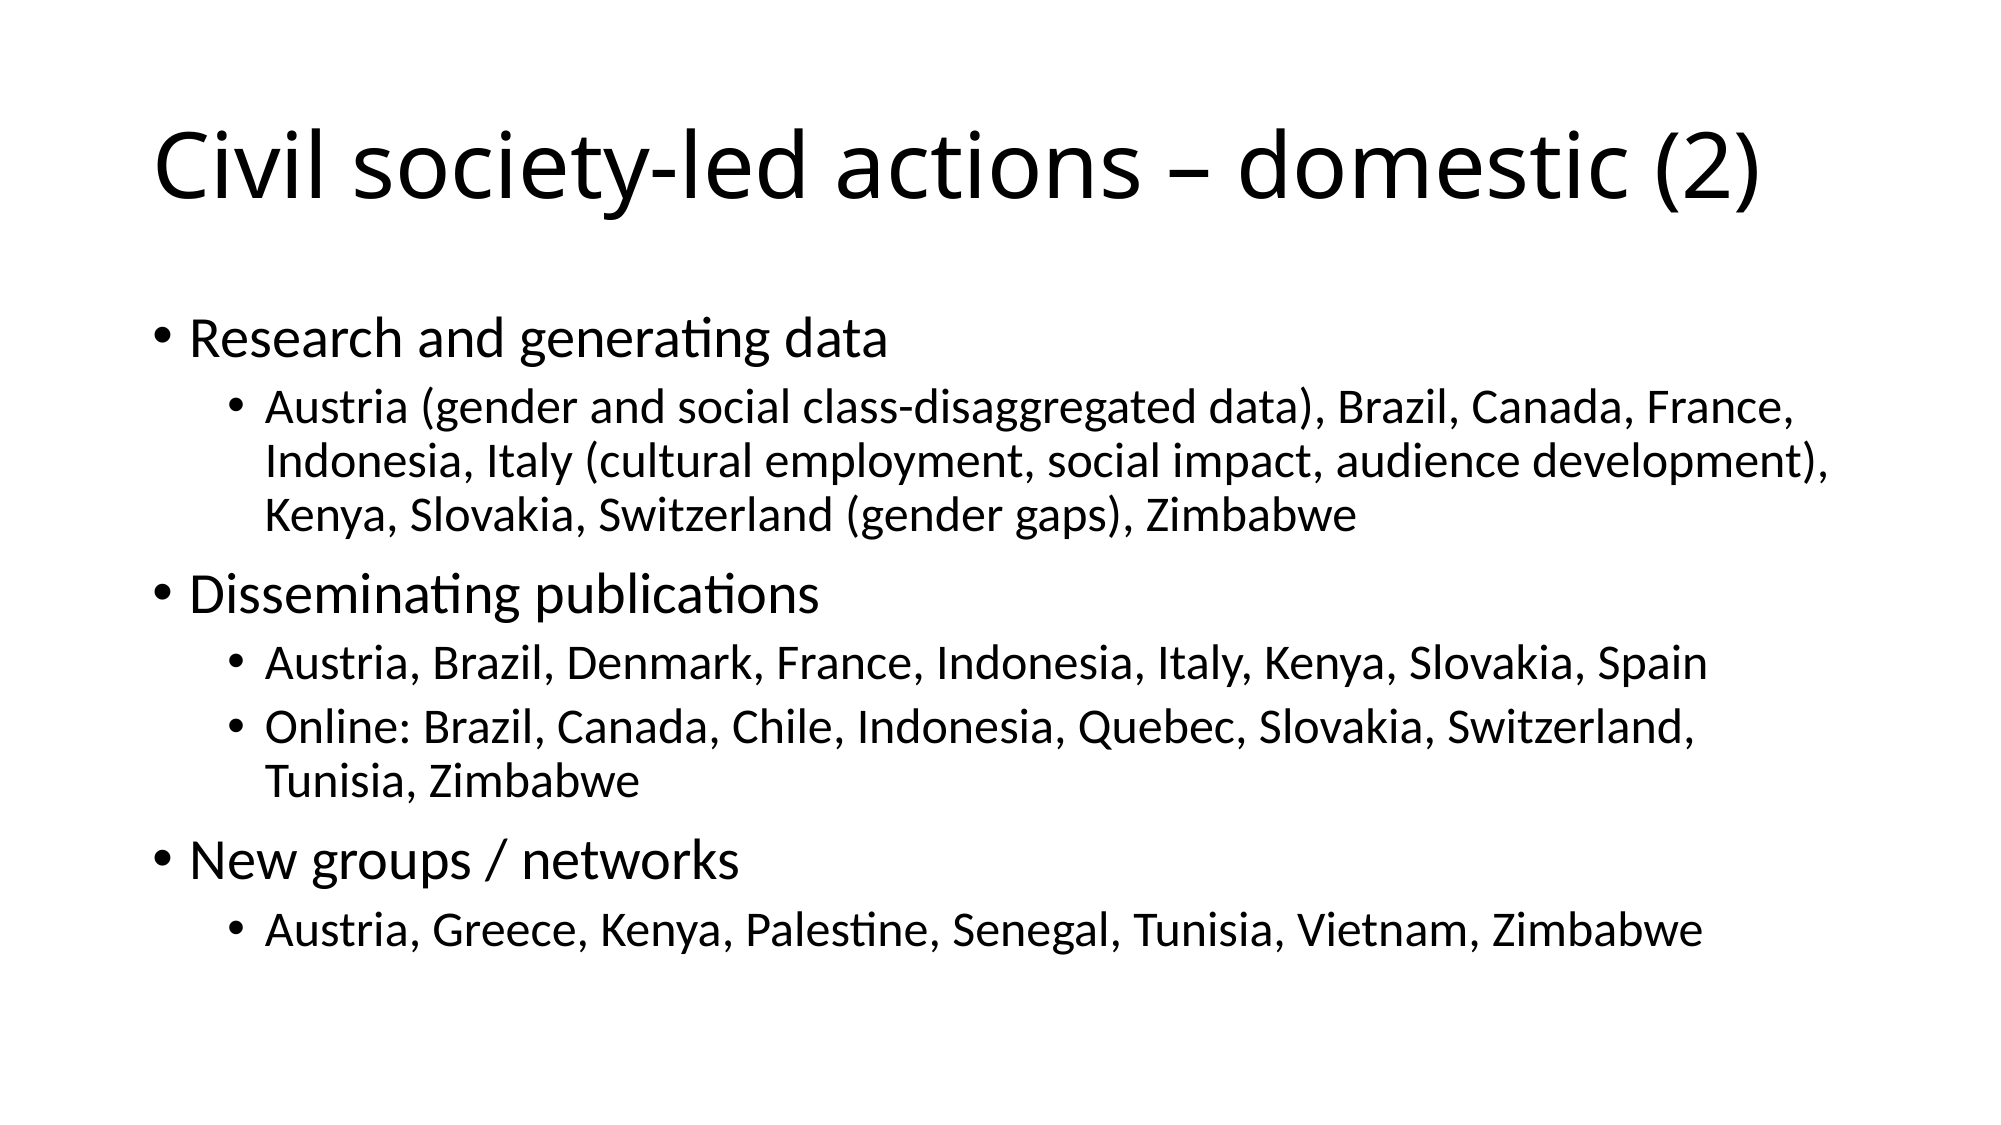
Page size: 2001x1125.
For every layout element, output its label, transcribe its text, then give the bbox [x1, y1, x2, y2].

title Civil society-led actions – domestic (2) [137, 59, 1863, 278]
list Research and generating data Austria (gender and social class-disaggregated data), Brazil, Canada, France, Indonesia, Italy (cultural employment, social impact, audience development), Kenya, Slovakia, Switzerland (gender gaps), Zimbabwe Disseminating publications Austria, Brazil, Denmark, France, Indonesia, Italy, Kenya, Slovakia, Spain Online: Brazil, Canada, Chile, Indonesia, Quebec, Slovakia, Switzerland, Tunisia, Zimbabwe New groups / networks Austria, Greece, Kenya, Palestine, Senegal, Tunisia, Vietnam, Zimbabwe [137, 299, 1863, 1014]
